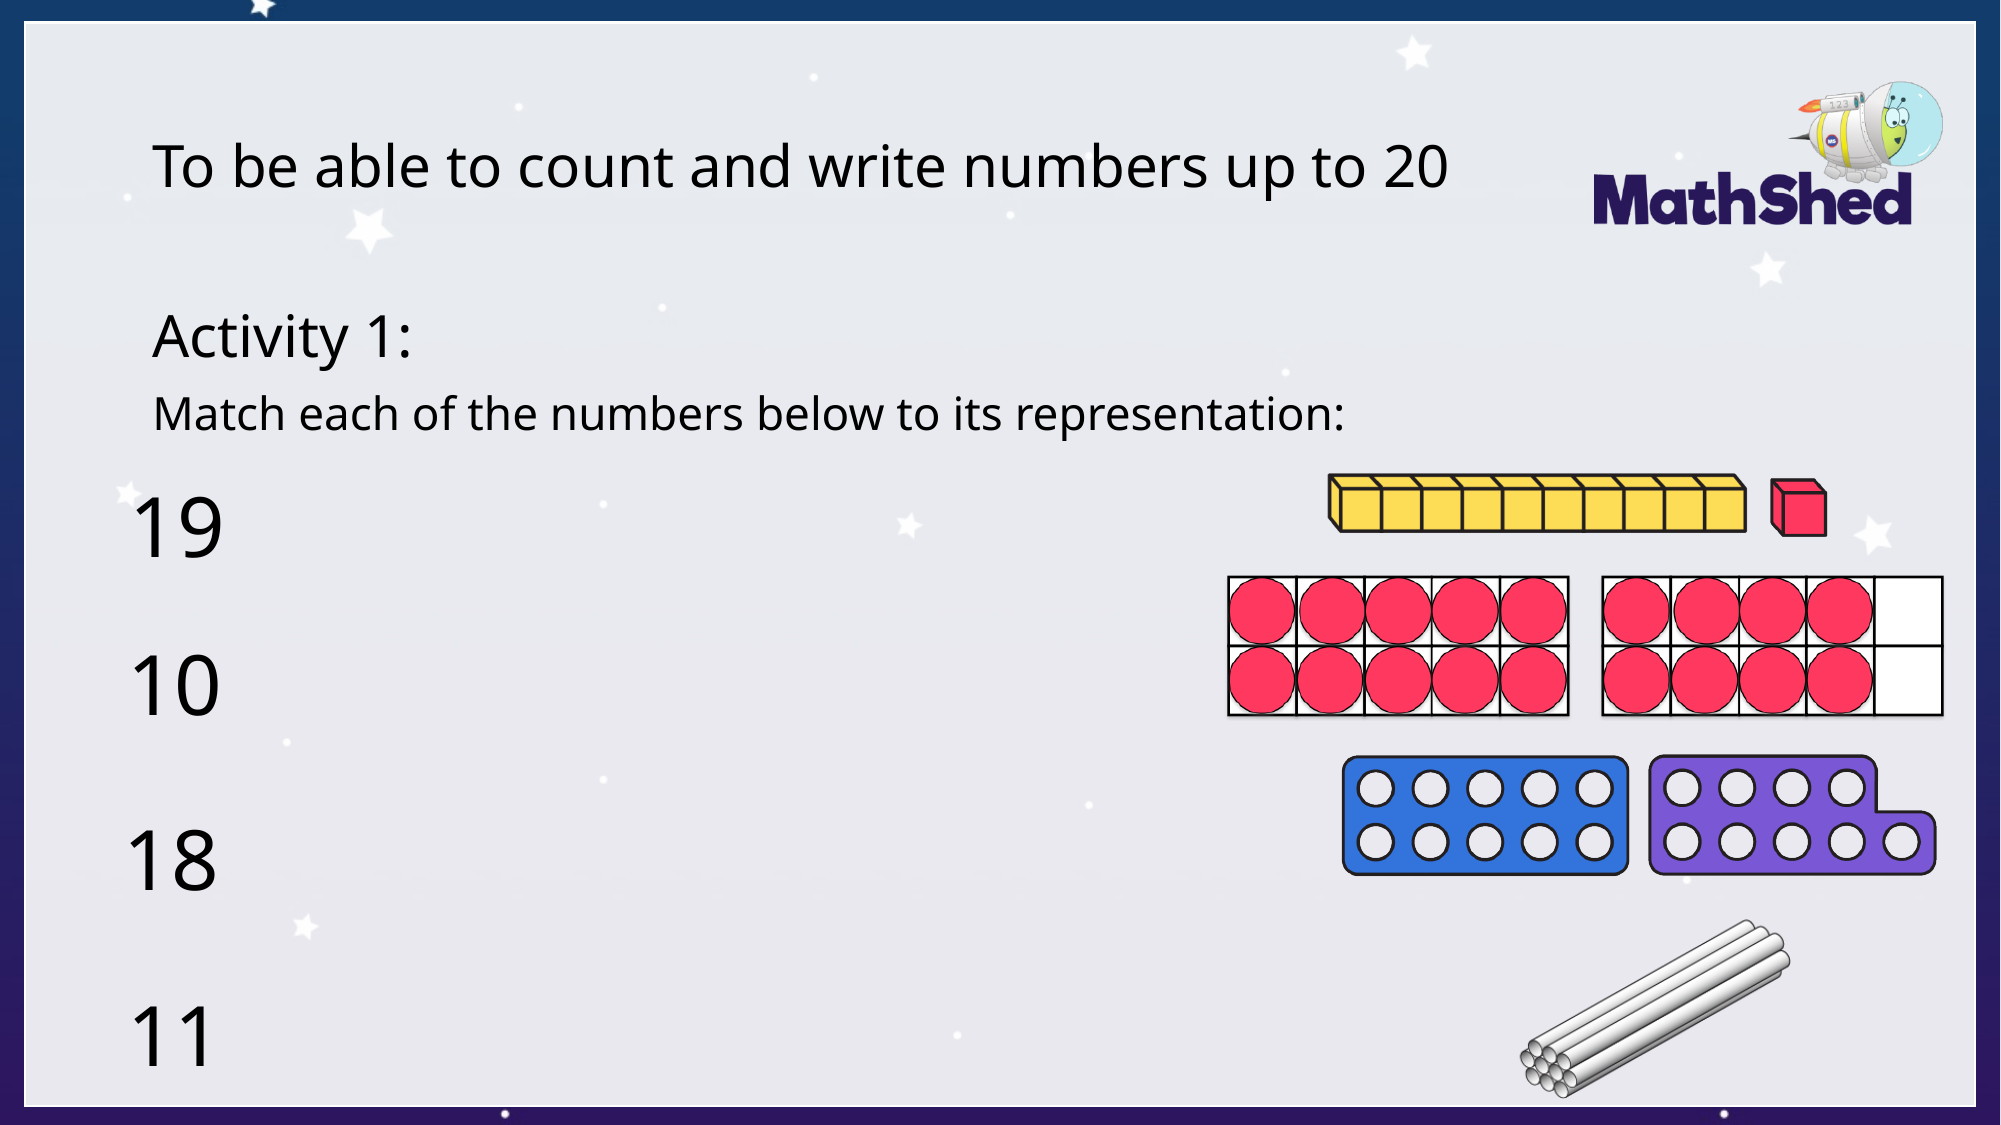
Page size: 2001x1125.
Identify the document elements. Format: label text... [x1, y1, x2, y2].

text_box 19 [114, 466, 240, 582]
text_box 11 [112, 975, 237, 1091]
list Activity 1: Match each of the numbers below to its representation: [137, 299, 1863, 1014]
text_box 18 [109, 800, 234, 915]
title To be able to count and write numbers up to 20 [137, 59, 1578, 278]
picture [0, 0, 2001, 1125]
text_box 10 [112, 625, 237, 740]
